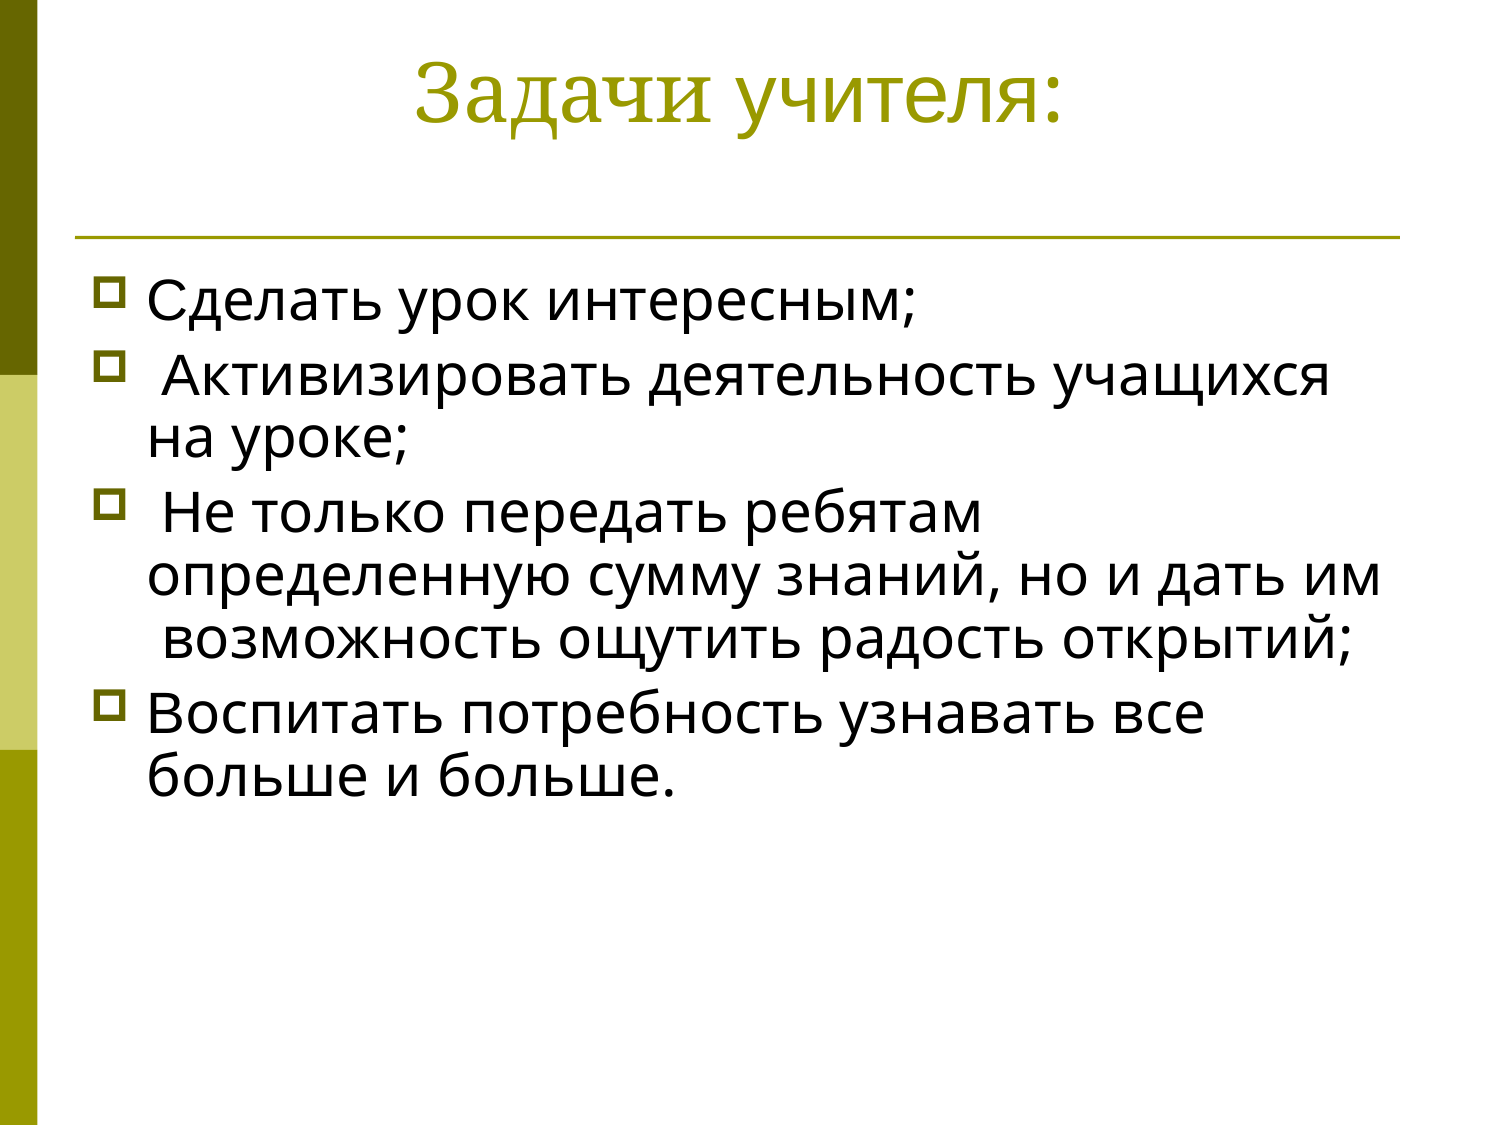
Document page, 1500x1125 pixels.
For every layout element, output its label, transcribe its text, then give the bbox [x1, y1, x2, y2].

title Задачи учителя: [74, 45, 1426, 233]
list Сделать урок интересным; Активизировать деятельность учащихся на уроке; Не только передать ребятам определенную сумму знаний, но и дать им возможность ощутить радость открытий; Воспитать потребность узнавать все больше и больше. [74, 262, 1426, 1006]
